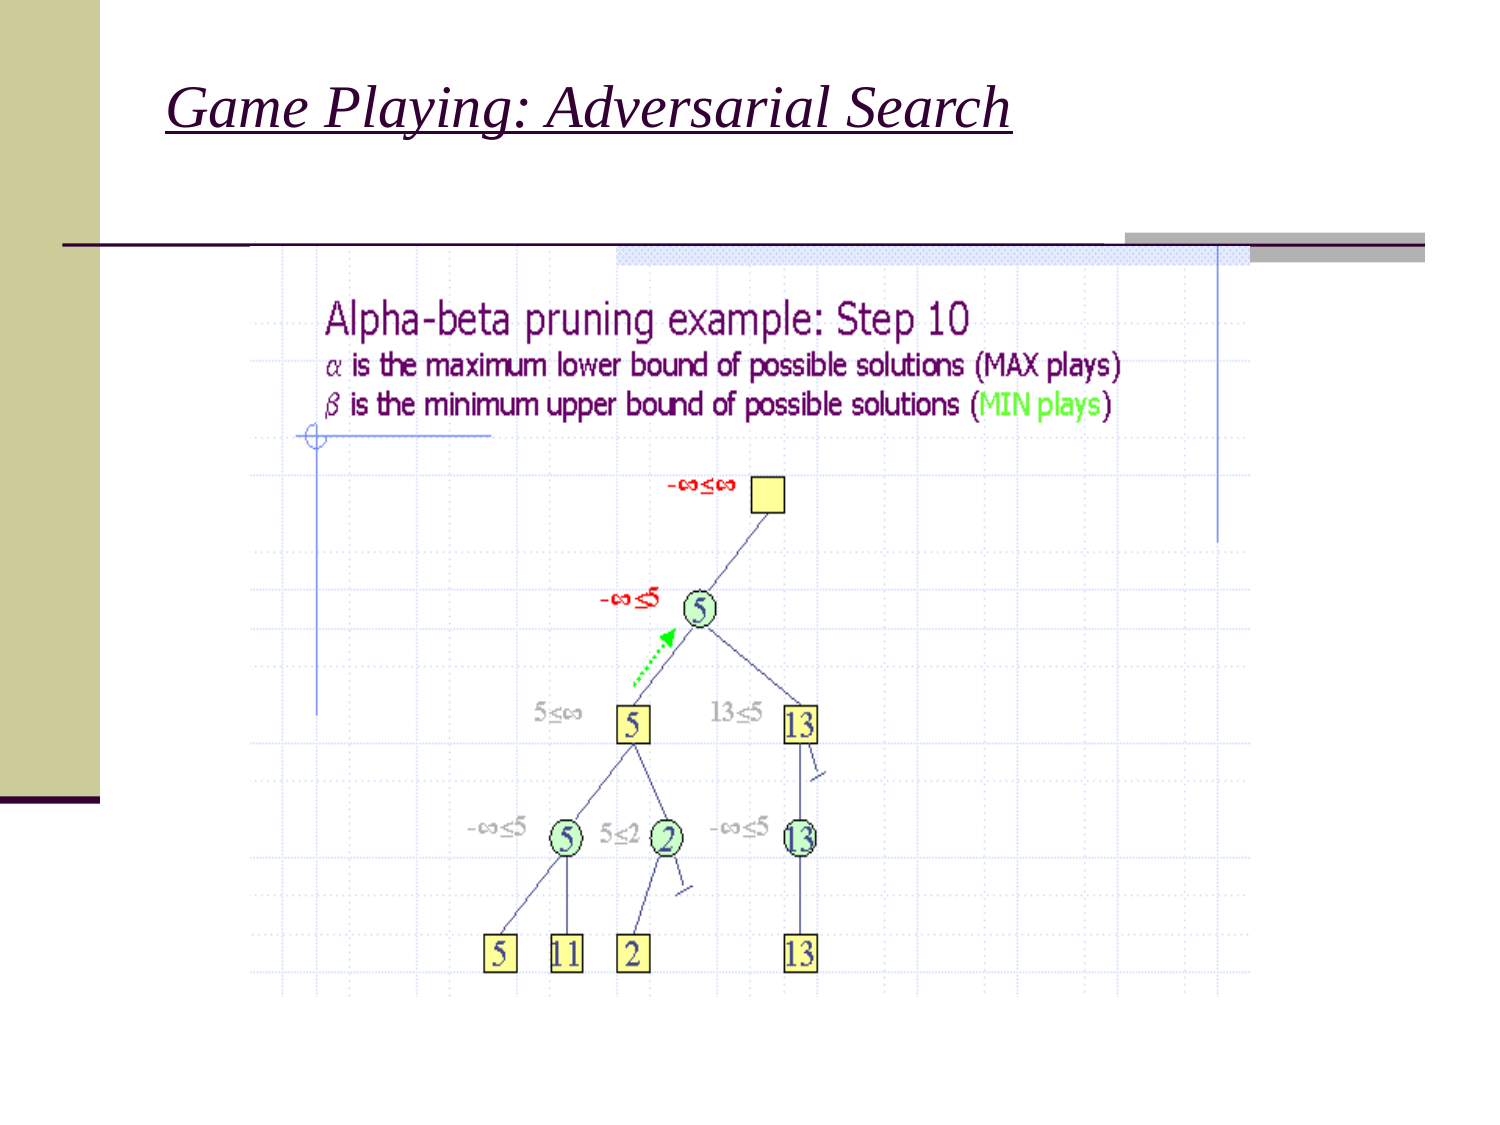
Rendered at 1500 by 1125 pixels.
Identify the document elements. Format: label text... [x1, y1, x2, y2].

title Game Playing: Adversarial Search [149, 45, 1426, 162]
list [249, 245, 1251, 997]
